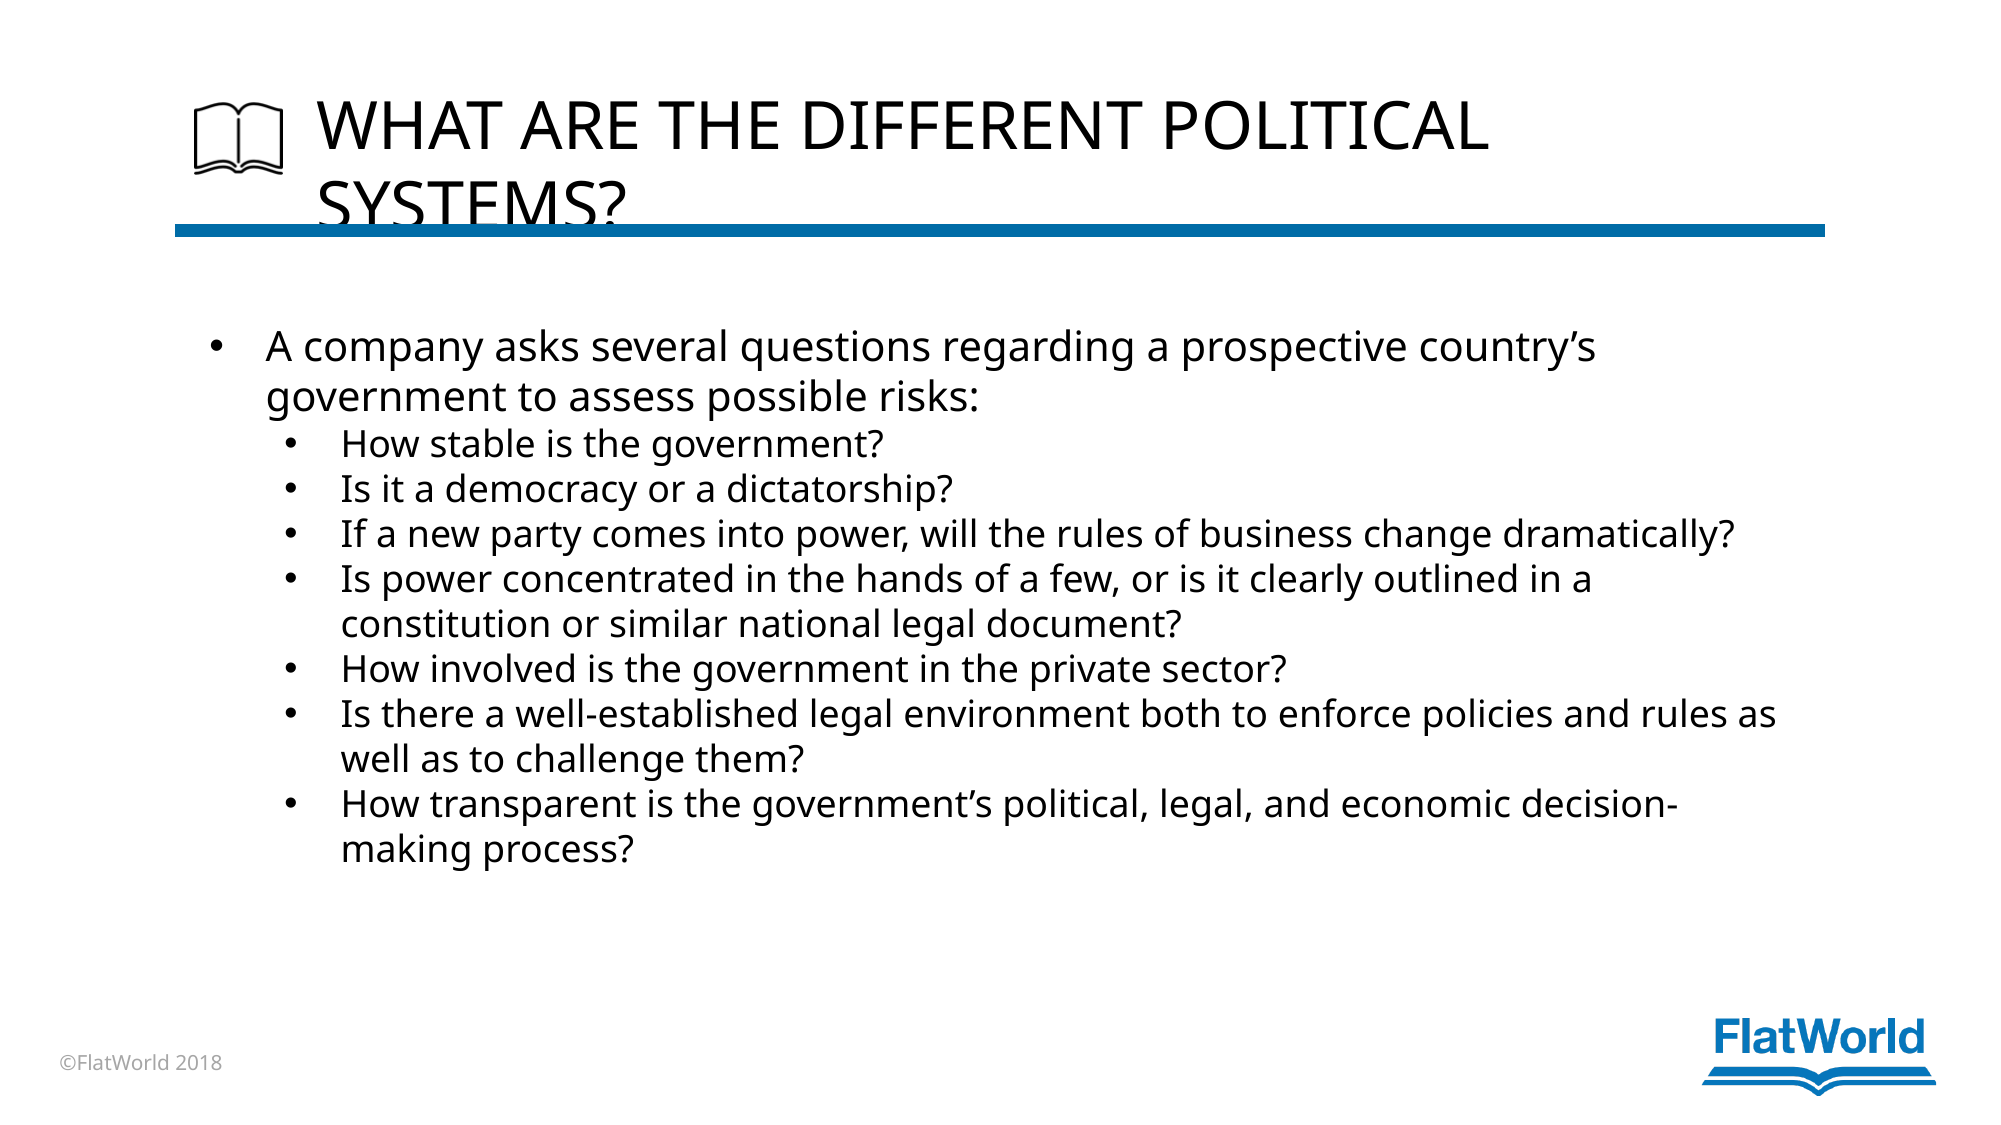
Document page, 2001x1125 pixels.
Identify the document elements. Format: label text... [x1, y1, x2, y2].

subtitle A company asks several questions regarding a prospective country’s government to assess possible risks: How stable is the government? Is it a democracy or a dictatorship? If a new party comes into power, will the rules of business change dramatically? Is power concentrated in the hands of a few, or is it clearly outlined in a constitution or similar national legal document? How involved is the government in the private sector? Is there a well-established legal environment both to enforce policies and rules as well as to challenge them? How transparent is the government’s political, legal, and economic decision-making process? [194, 312, 1825, 673]
title WHAT ARE THE DIFFERENT POLITICAL SYSTEMS? [301, 75, 1825, 216]
picture [194, 94, 283, 183]
